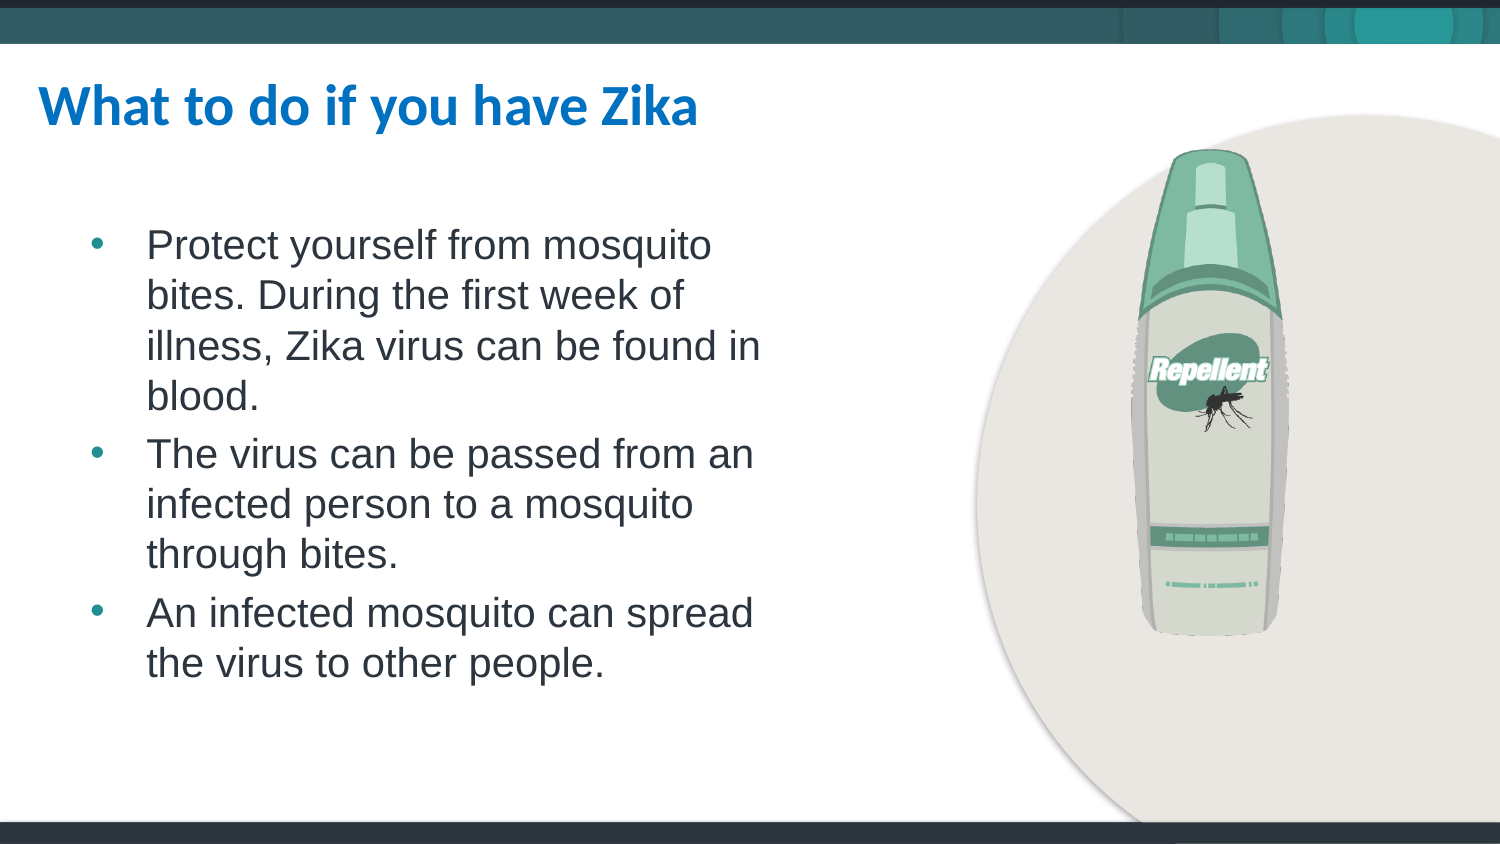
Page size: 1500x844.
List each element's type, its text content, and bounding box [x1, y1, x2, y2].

list Protect yourself from mosquito bites. During the first week of illness, Zika virus can be found in blood. The virus can be passed from an infected person to a mosquito through bites. An infected mosquito can spread the virus to other people. [75, 211, 833, 768]
picture [1009, 134, 1409, 651]
picture [0, 0, 1500, 44]
text_box [0, 822, 1500, 844]
title What to do if you have Zika [23, 59, 1077, 211]
